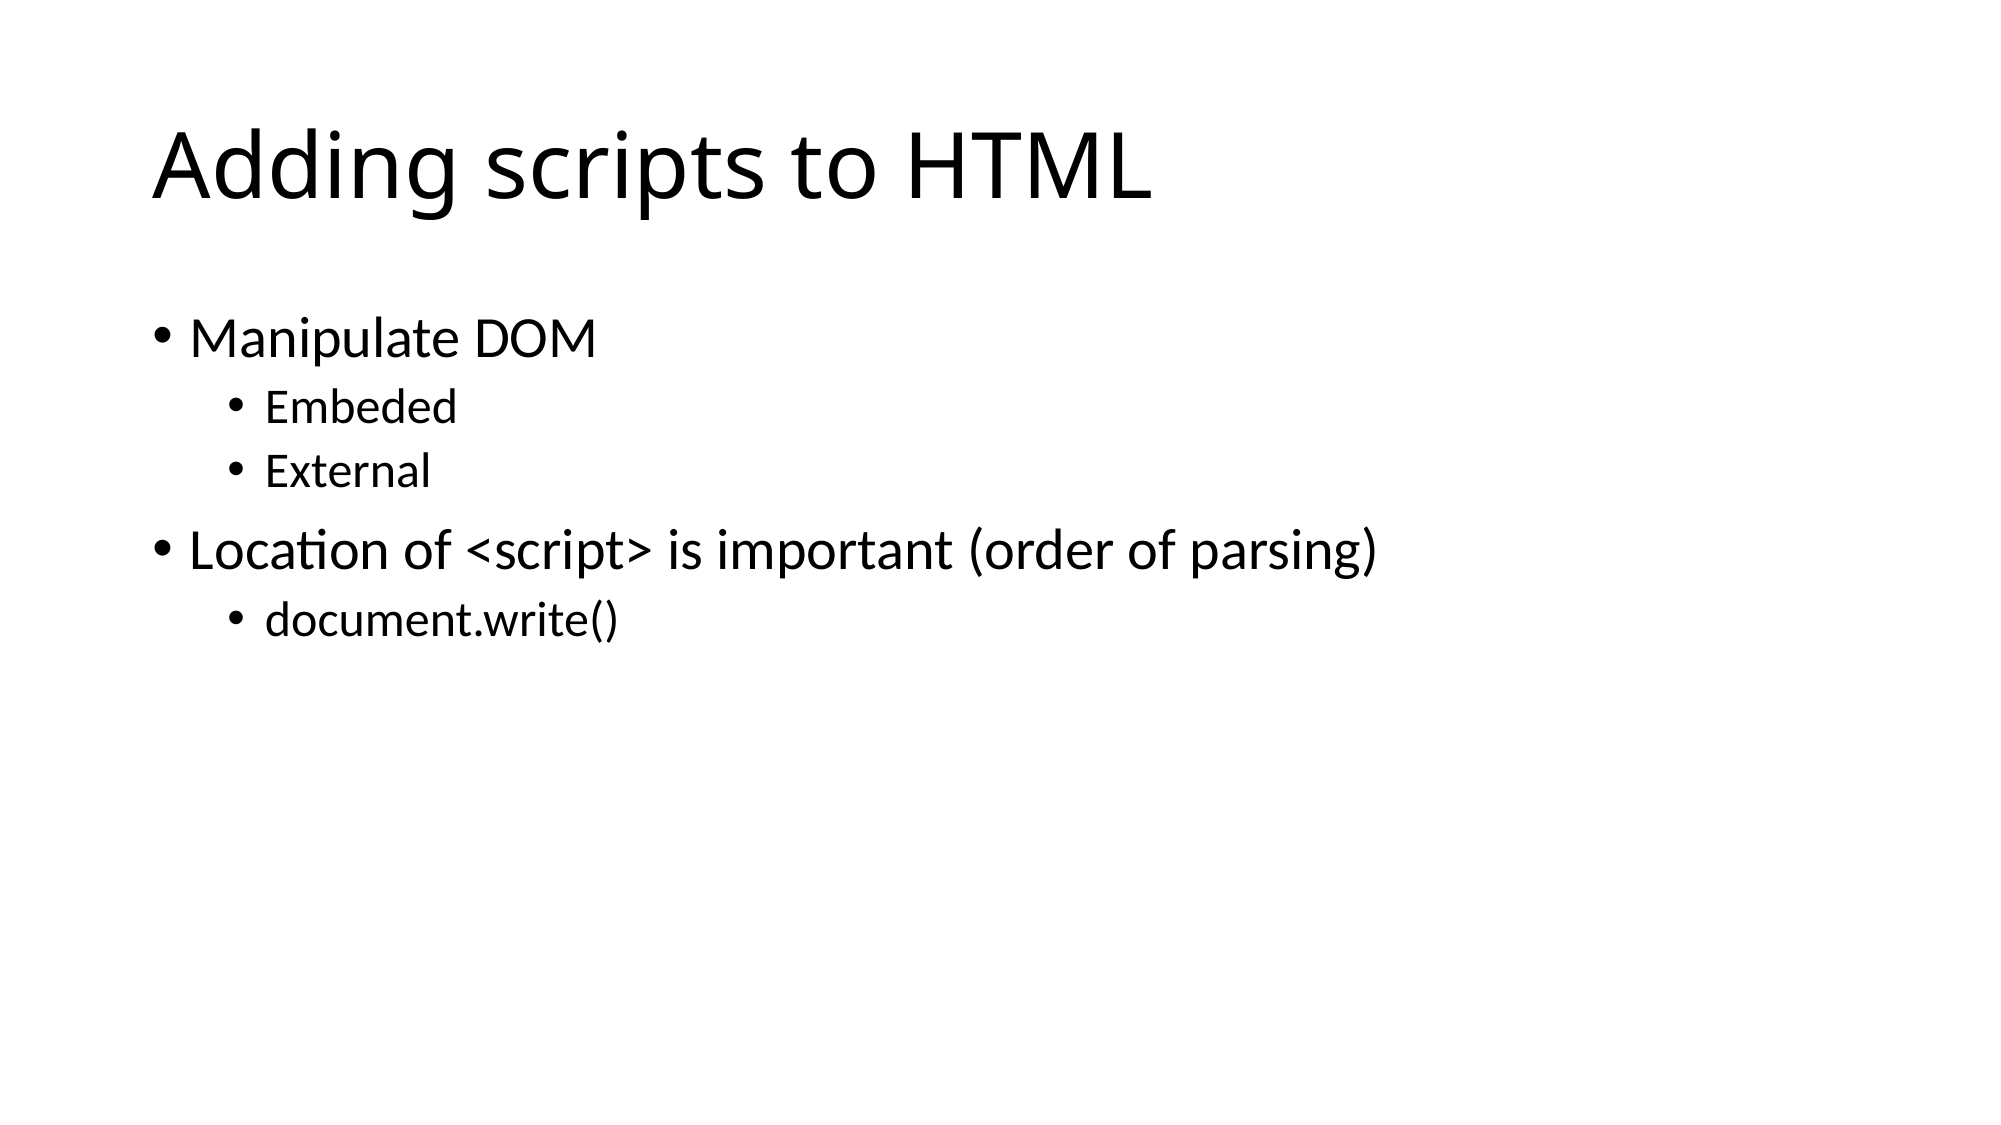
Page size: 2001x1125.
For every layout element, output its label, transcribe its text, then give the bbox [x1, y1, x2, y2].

title Adding scripts to HTML [137, 59, 1863, 278]
list Manipulate DOM Embeded External Location of <script> is important (order of parsing) document.write() [137, 299, 1863, 1014]
